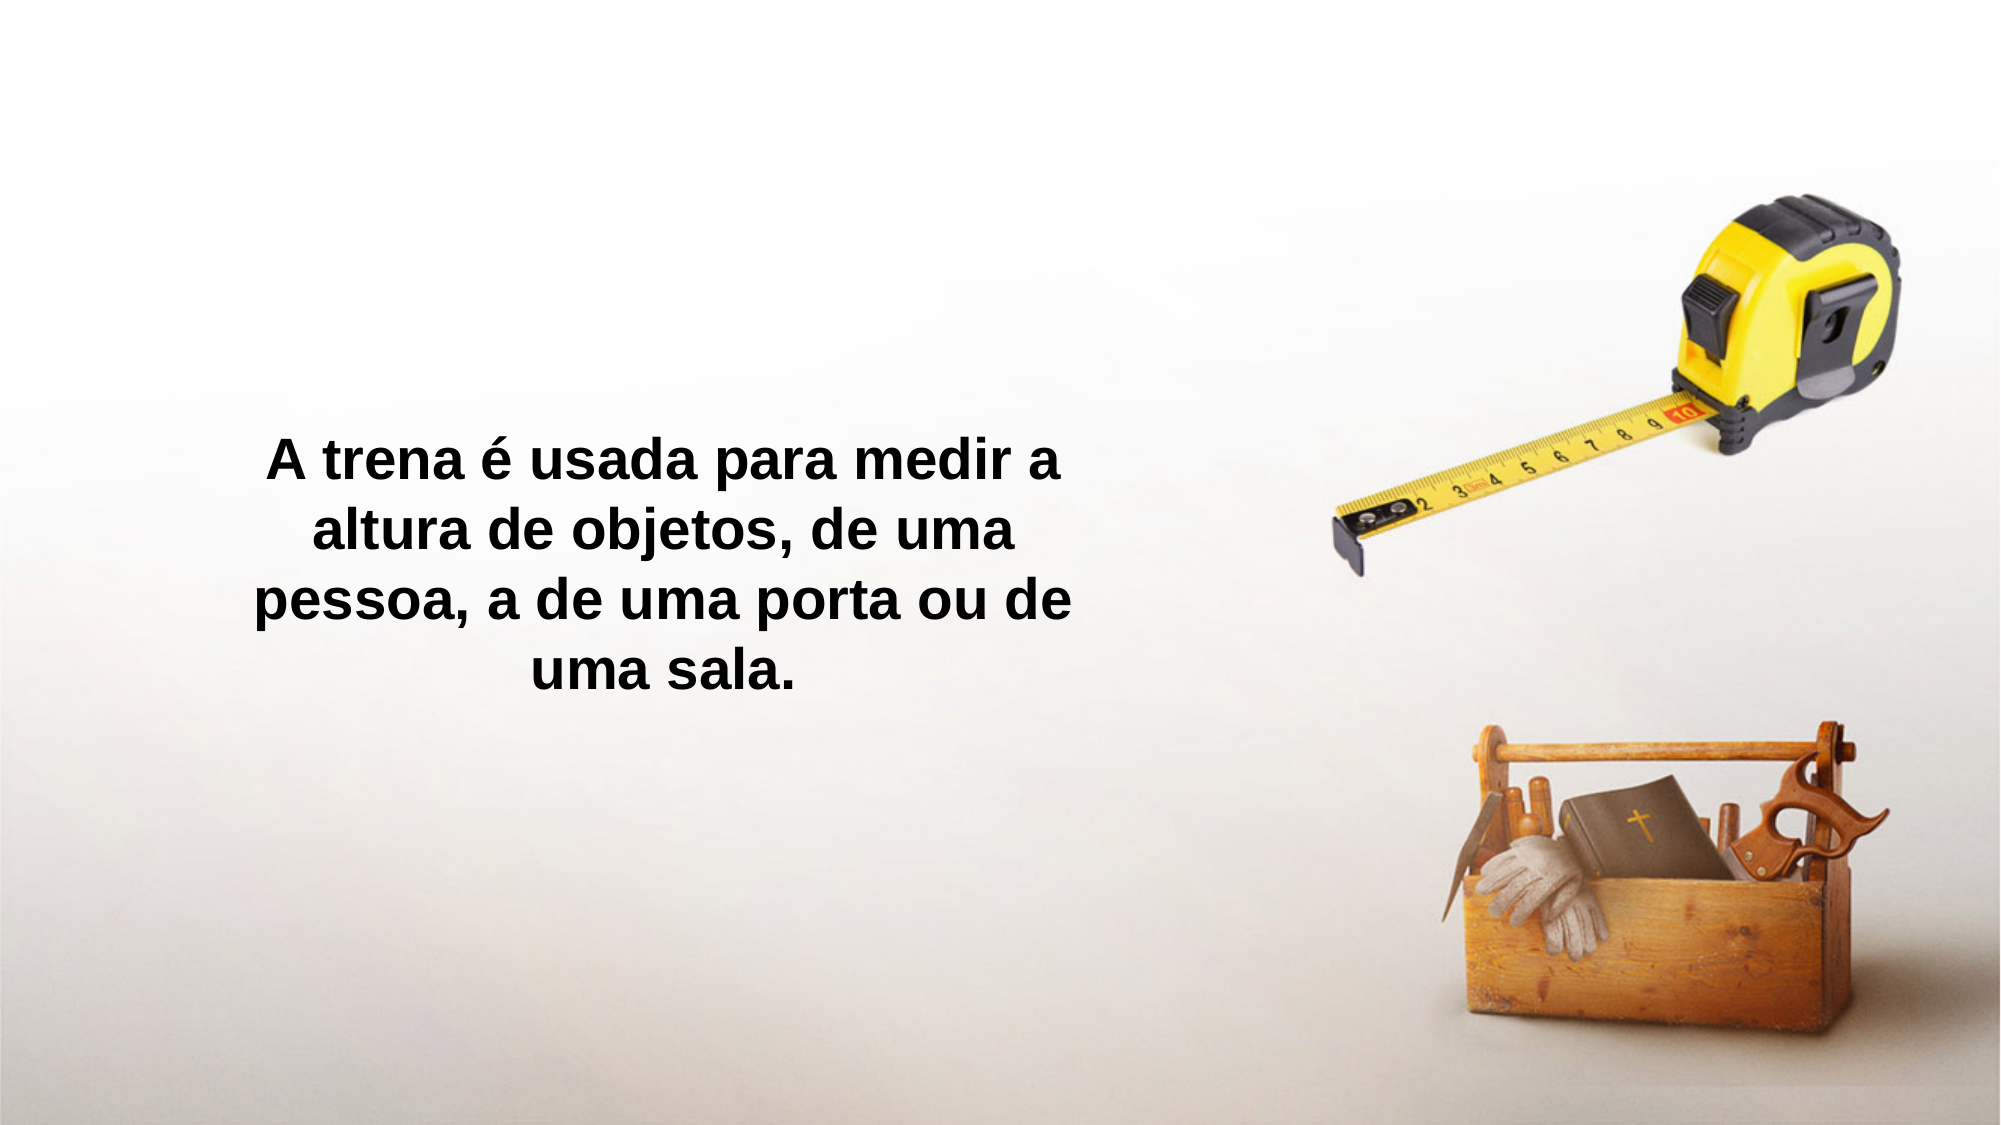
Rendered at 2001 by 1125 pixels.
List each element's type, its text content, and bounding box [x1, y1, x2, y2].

picture [0, 0, 2001, 1125]
text_box A trena é usada para medir a altura de objetos, de uma pessoa, a de uma porta ou de uma sala. [191, 413, 1137, 709]
